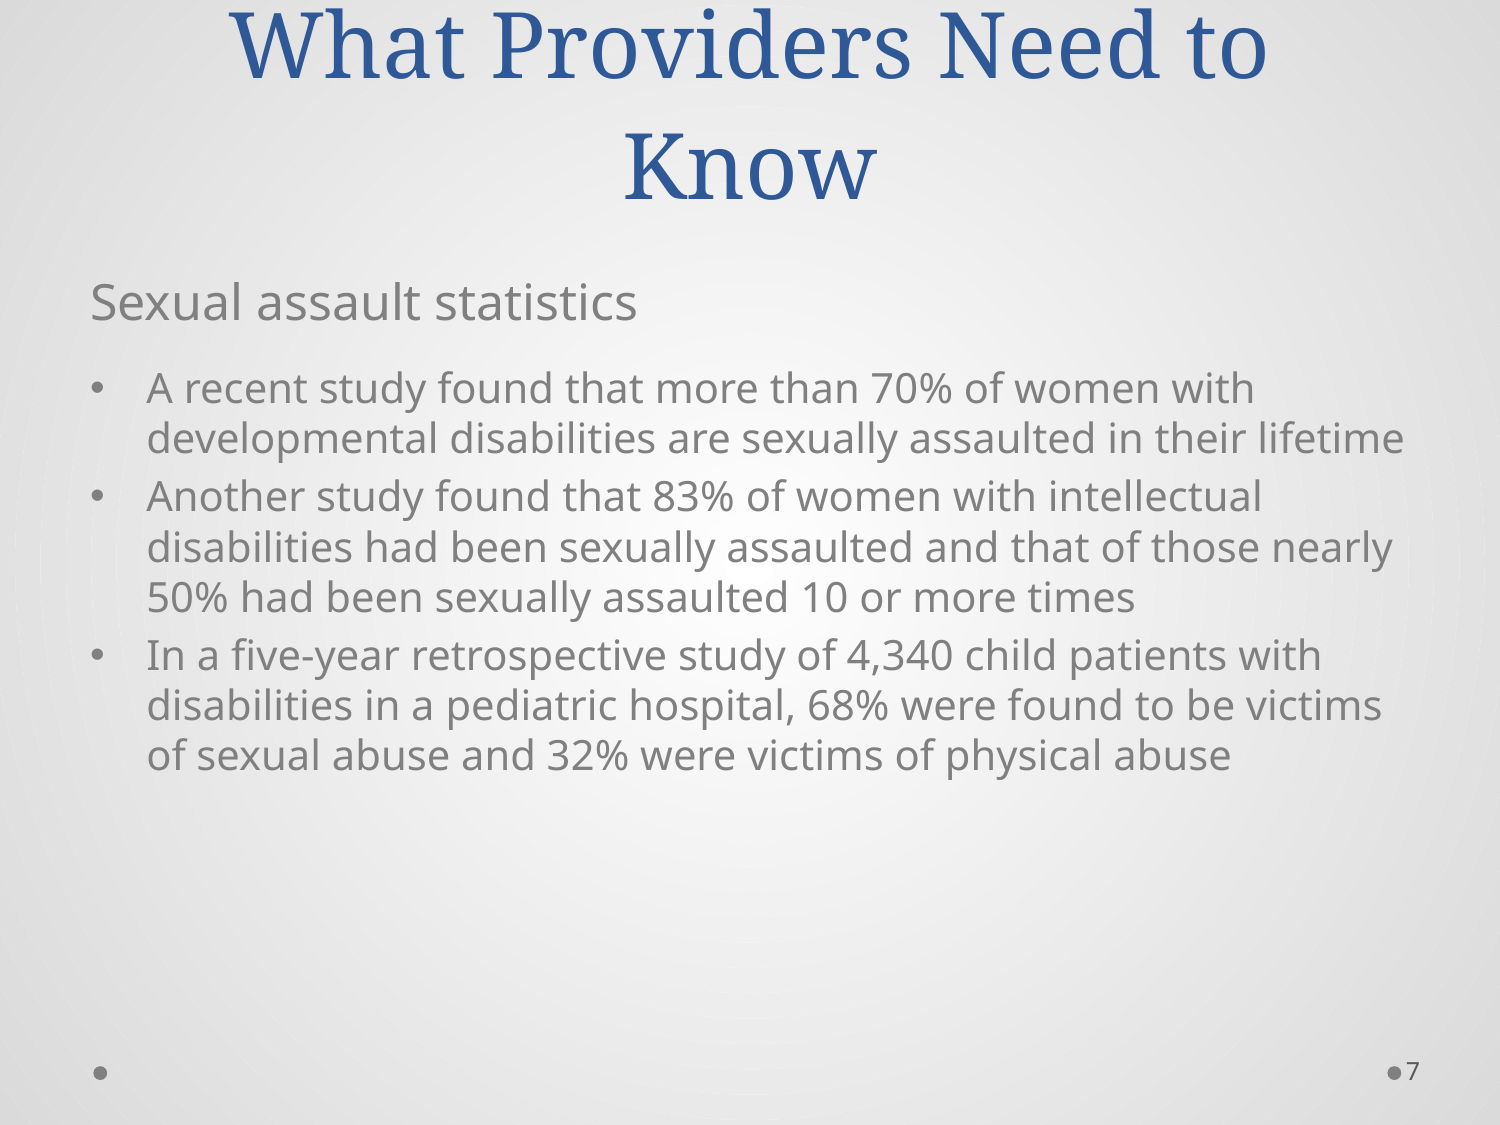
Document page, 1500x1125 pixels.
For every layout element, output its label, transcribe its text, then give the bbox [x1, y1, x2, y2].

slide_number 7 [1401, 1042, 1494, 1103]
list Sexual assault statistics A recent study found that more than 70% of women with developmental disabilities are sexually assaulted in their lifetime Another study found that 83% of women with intellectual disabilities had been sexually assaulted and that of those nearly 50% had been sexually assaulted 10 or more times In a five-year retrospective study of 4,340 child patients with disabilities in a pediatric hospital, 68% were found to be victims of sexual abuse and 32% were victims of physical abuse [75, 262, 1425, 1063]
title What Providers Need to Know [75, 0, 1425, 225]
